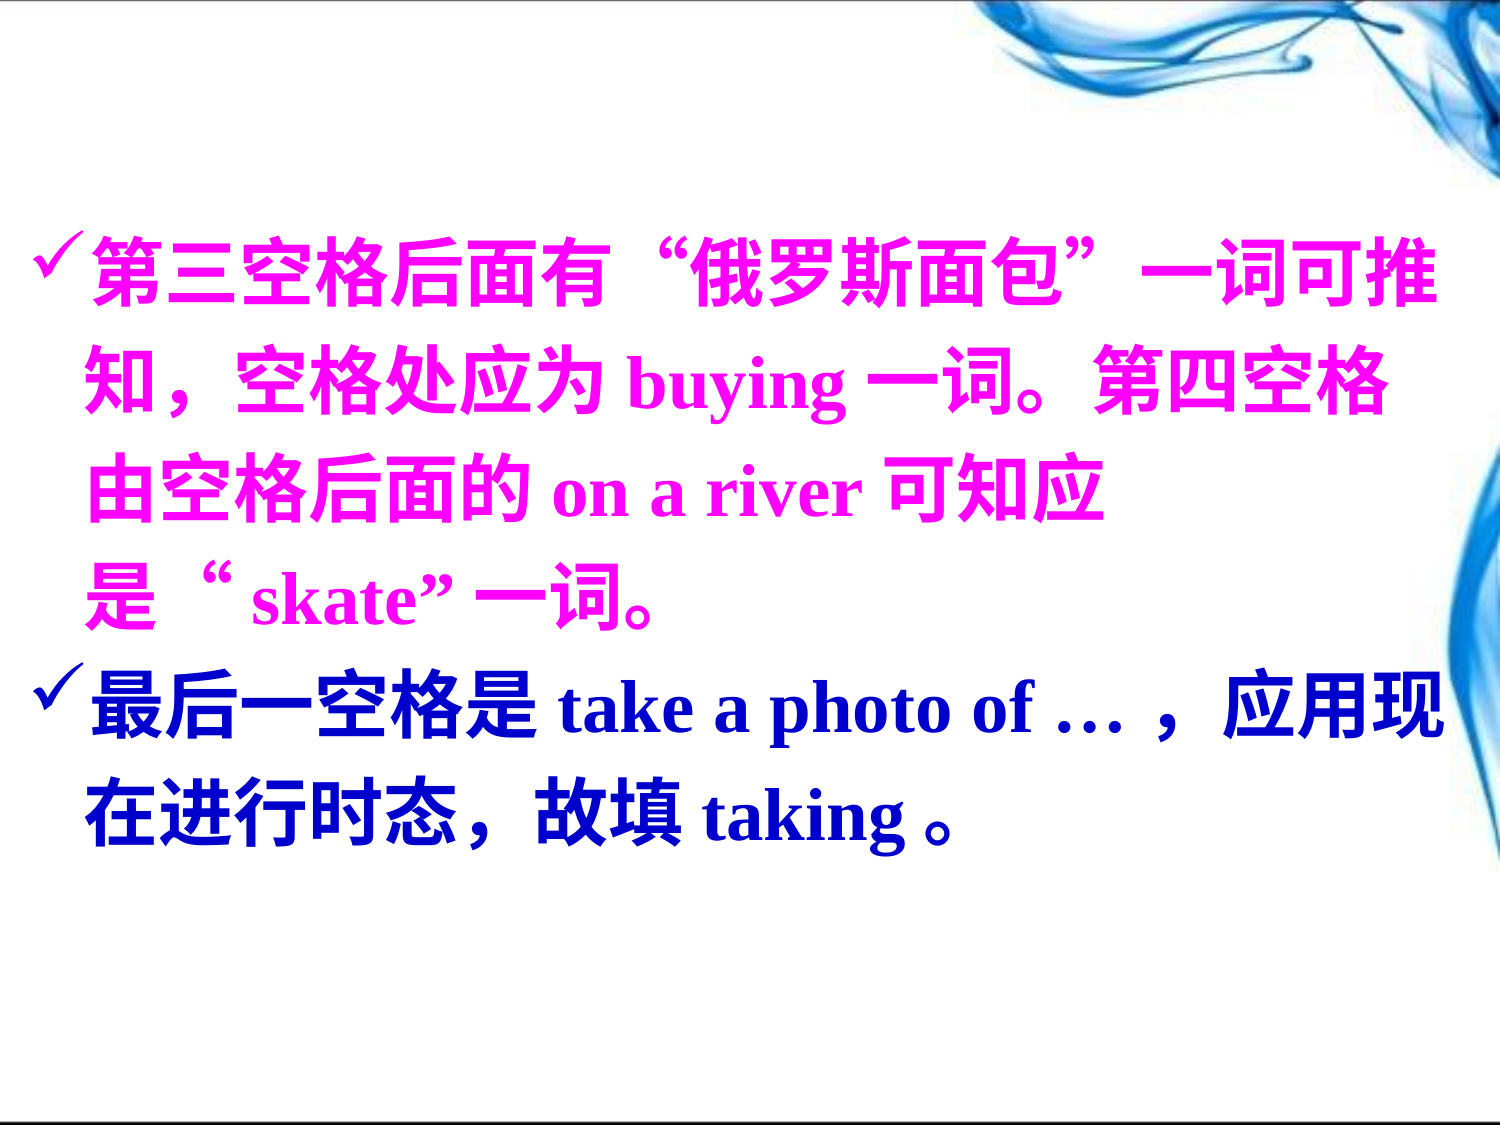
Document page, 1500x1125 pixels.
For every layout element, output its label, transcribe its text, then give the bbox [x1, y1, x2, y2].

text_box 第三空格后面有“俄罗斯面包”一词可推知，空格处应为buying一词。第四空格由空格后面的on a river可知应是“skate”一词。 最后一空格是take a photo of …，应用现在进行时态，故填taking。 [12, 200, 1463, 900]
picture [0, 0, 1500, 1125]
